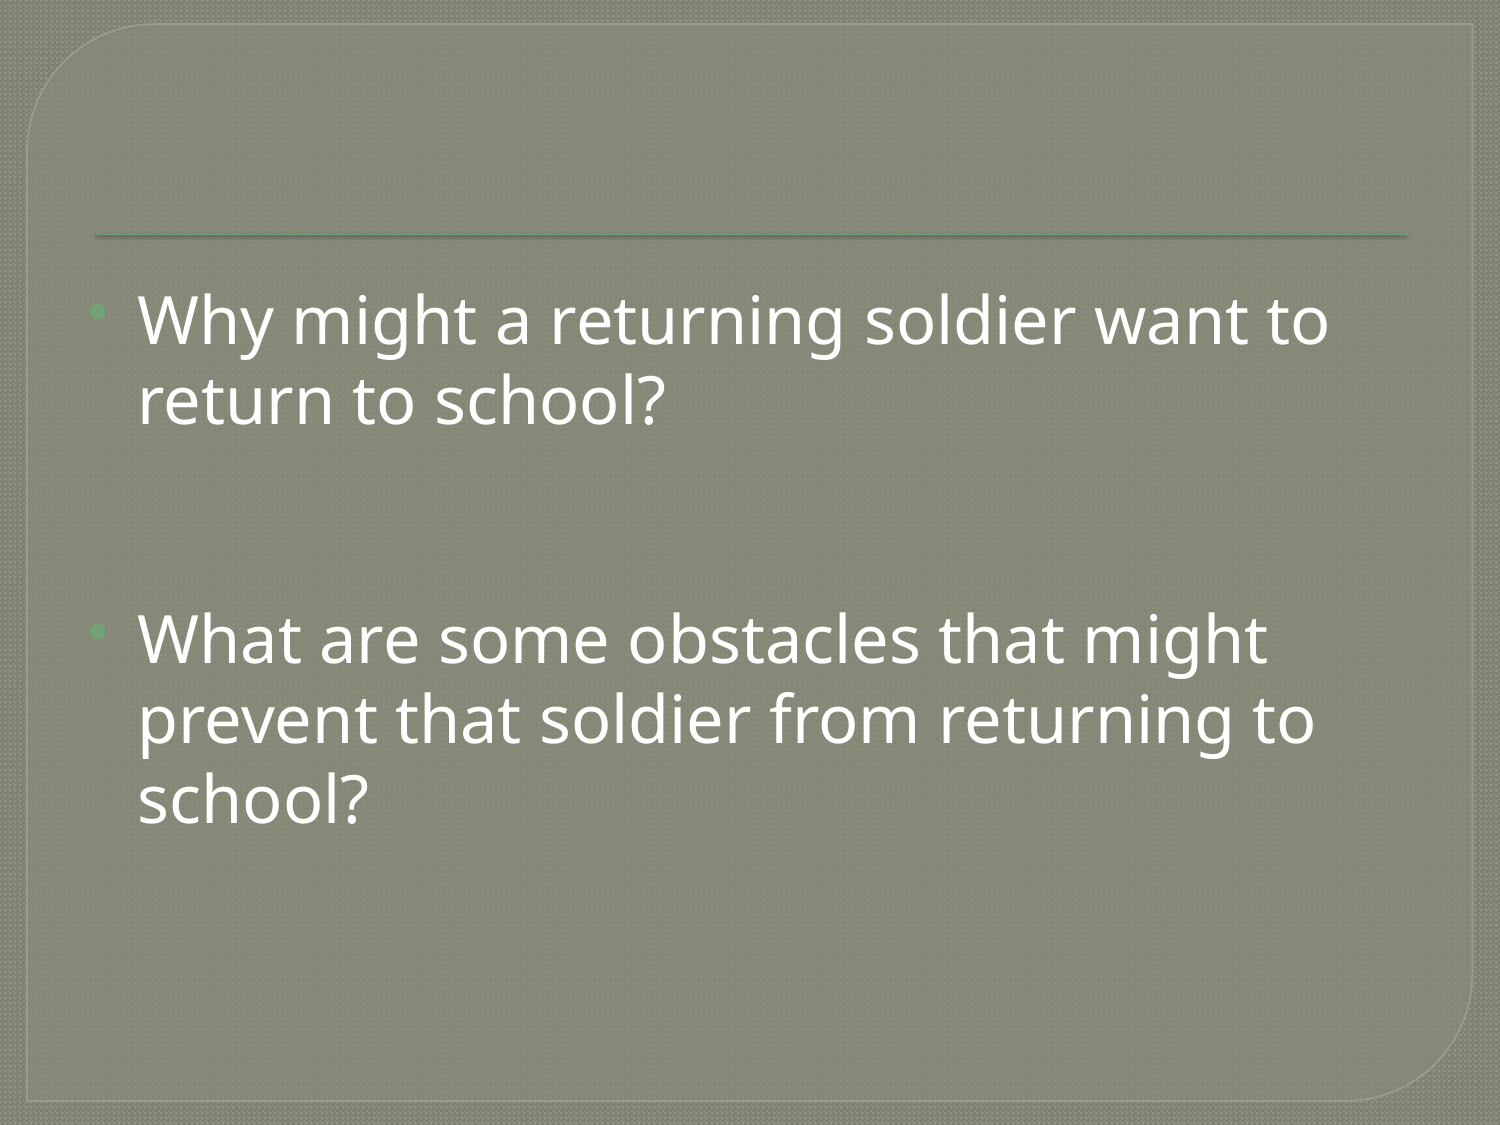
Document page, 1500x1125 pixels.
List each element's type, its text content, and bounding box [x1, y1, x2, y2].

list Why might a returning soldier want to return to school? What are some obstacles that might prevent that soldier from returning to school? [75, 270, 1425, 1013]
